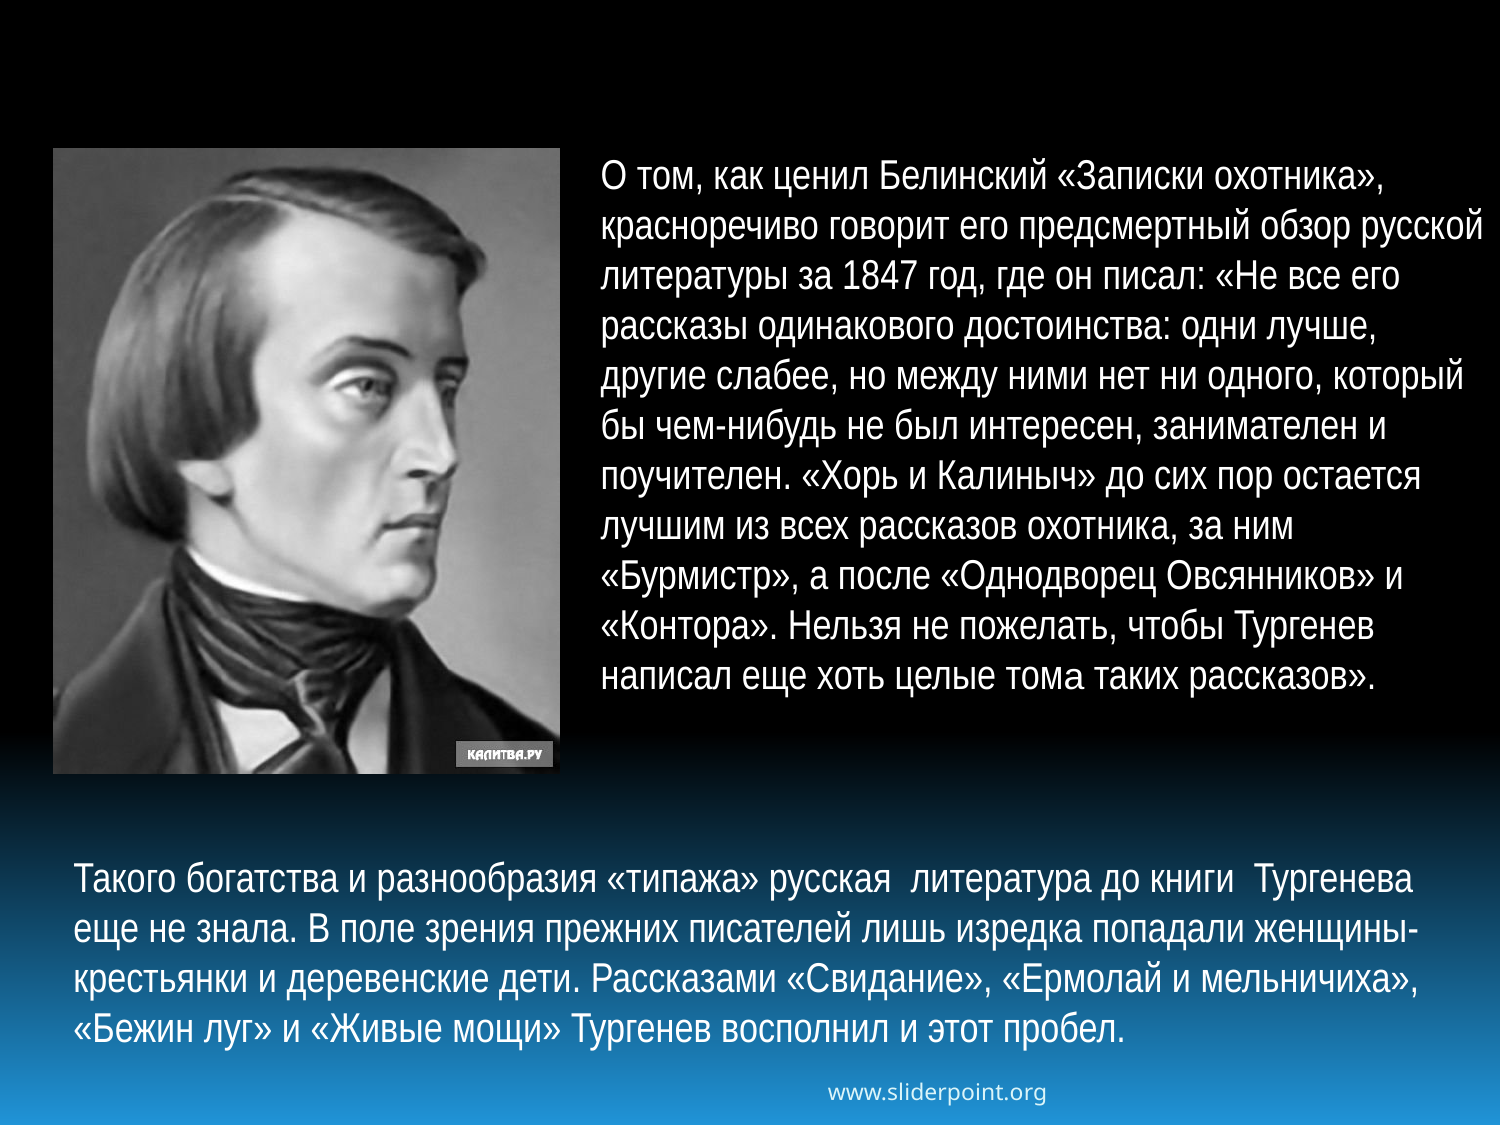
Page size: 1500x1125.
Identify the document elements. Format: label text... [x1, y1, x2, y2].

text_box Такого богатства и разнообразия «типажа» русская литература до книги Тургенева еще не знала. В поле зрения прежних писателей лишь изредка попадали женщины-крестьянки и деревенские дети. Рассказами «Свидание», «Ермолай и мельничиха», «Бежин луг» и «Живые мощи» Тургенев восполнил и этот пробел. [58, 843, 1500, 1059]
picture [52, 148, 560, 775]
footer www.sliderpoint.org [150, 1052, 1063, 1113]
text_box О том, как ценил Белинский «Записки охотника», красноречиво говорит его предсмертный обзор русской литературы за 1847 год, где он писал: «Не все его рассказы одинакового достоинства: одни лучше, другие слабее, но между ними нет ни одного, который бы чем-нибудь не был интересен, занимателен и поучителен. «Хорь и Калиныч» до сих пор остается лучшим из всех рассказов охотника, за ним «Бурмистр», а после «Однодворец Овсянников» и «Контора». Нельзя не пожелать, чтобы Тургенев написал еще хоть целые тома таких рассказов». [585, 140, 1500, 706]
